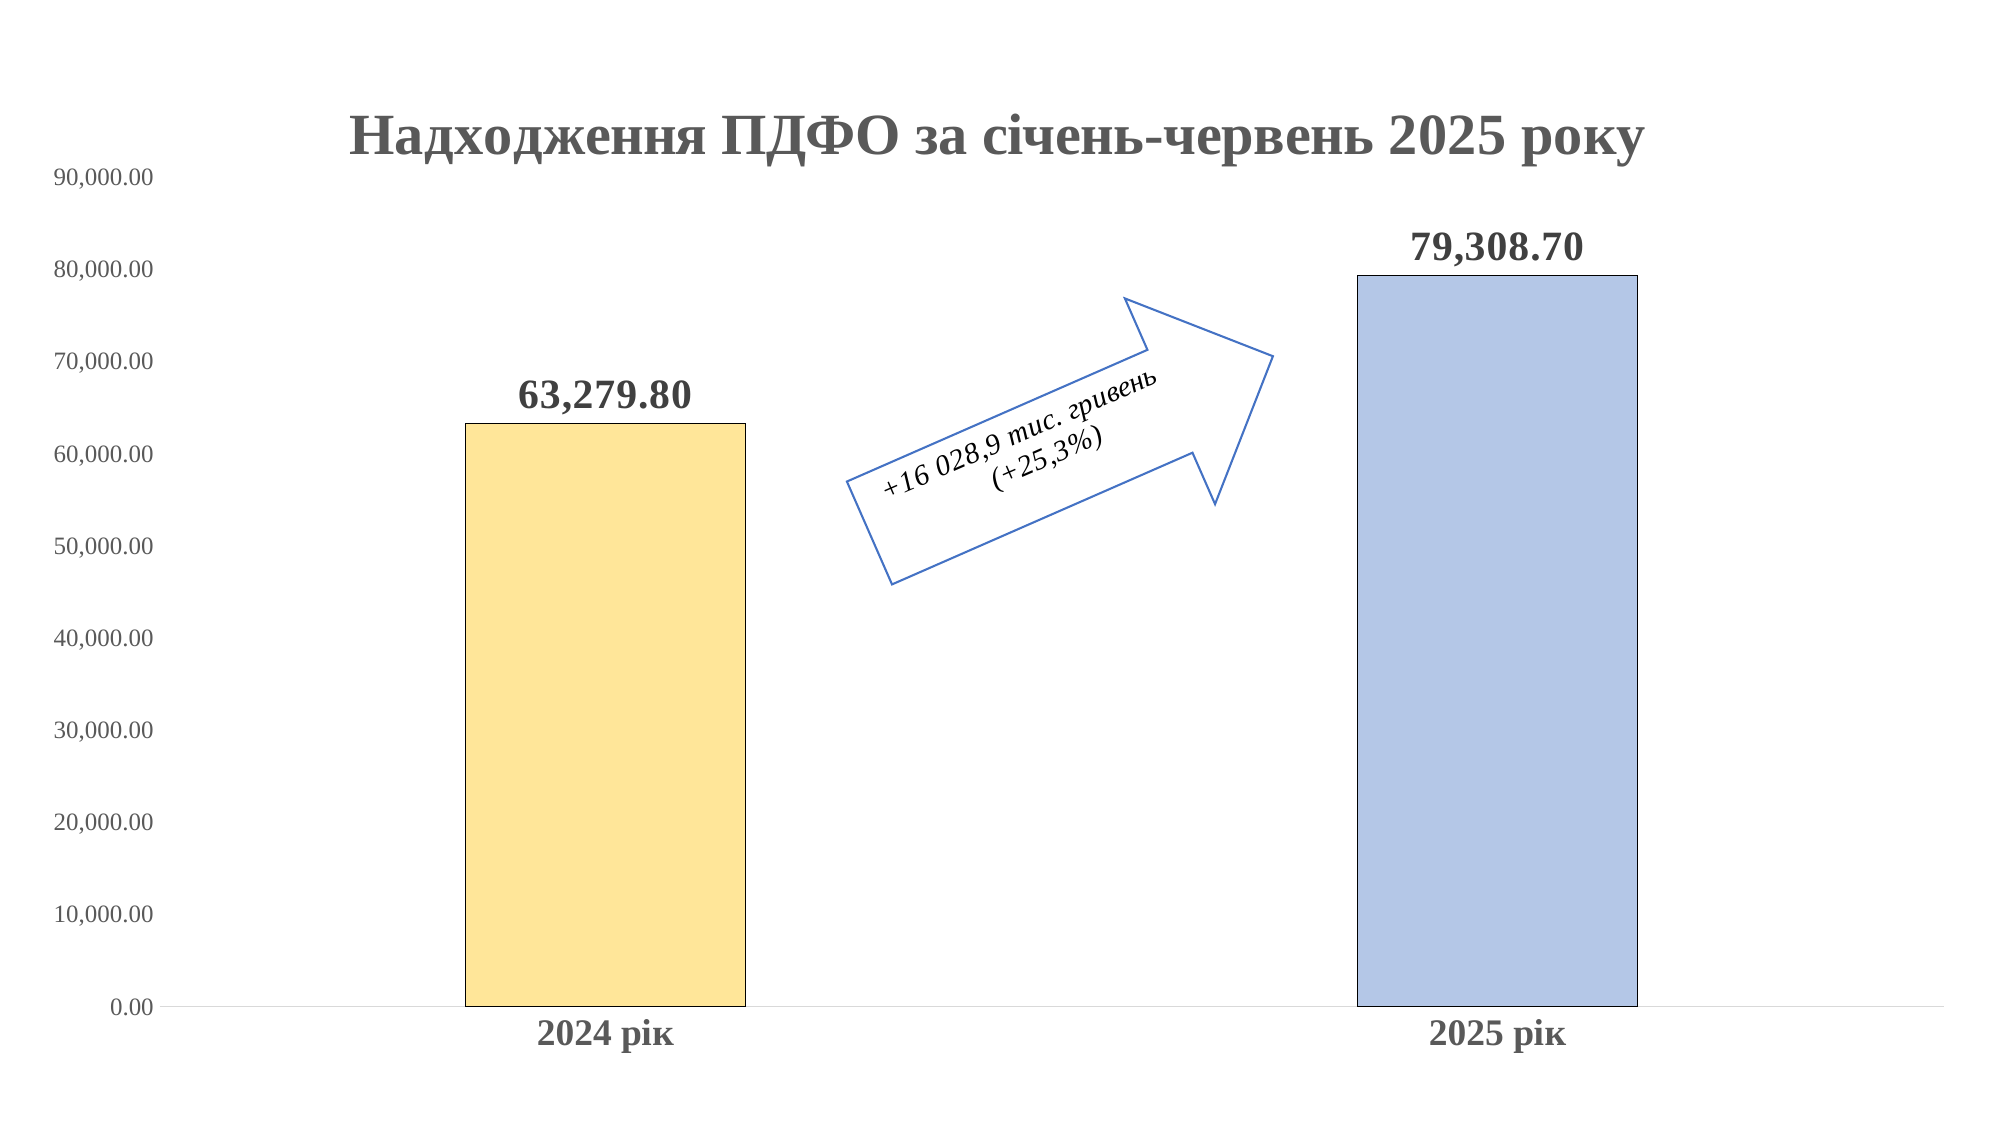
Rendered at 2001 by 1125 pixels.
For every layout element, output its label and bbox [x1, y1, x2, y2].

chart [26, 56, 1969, 1076]
